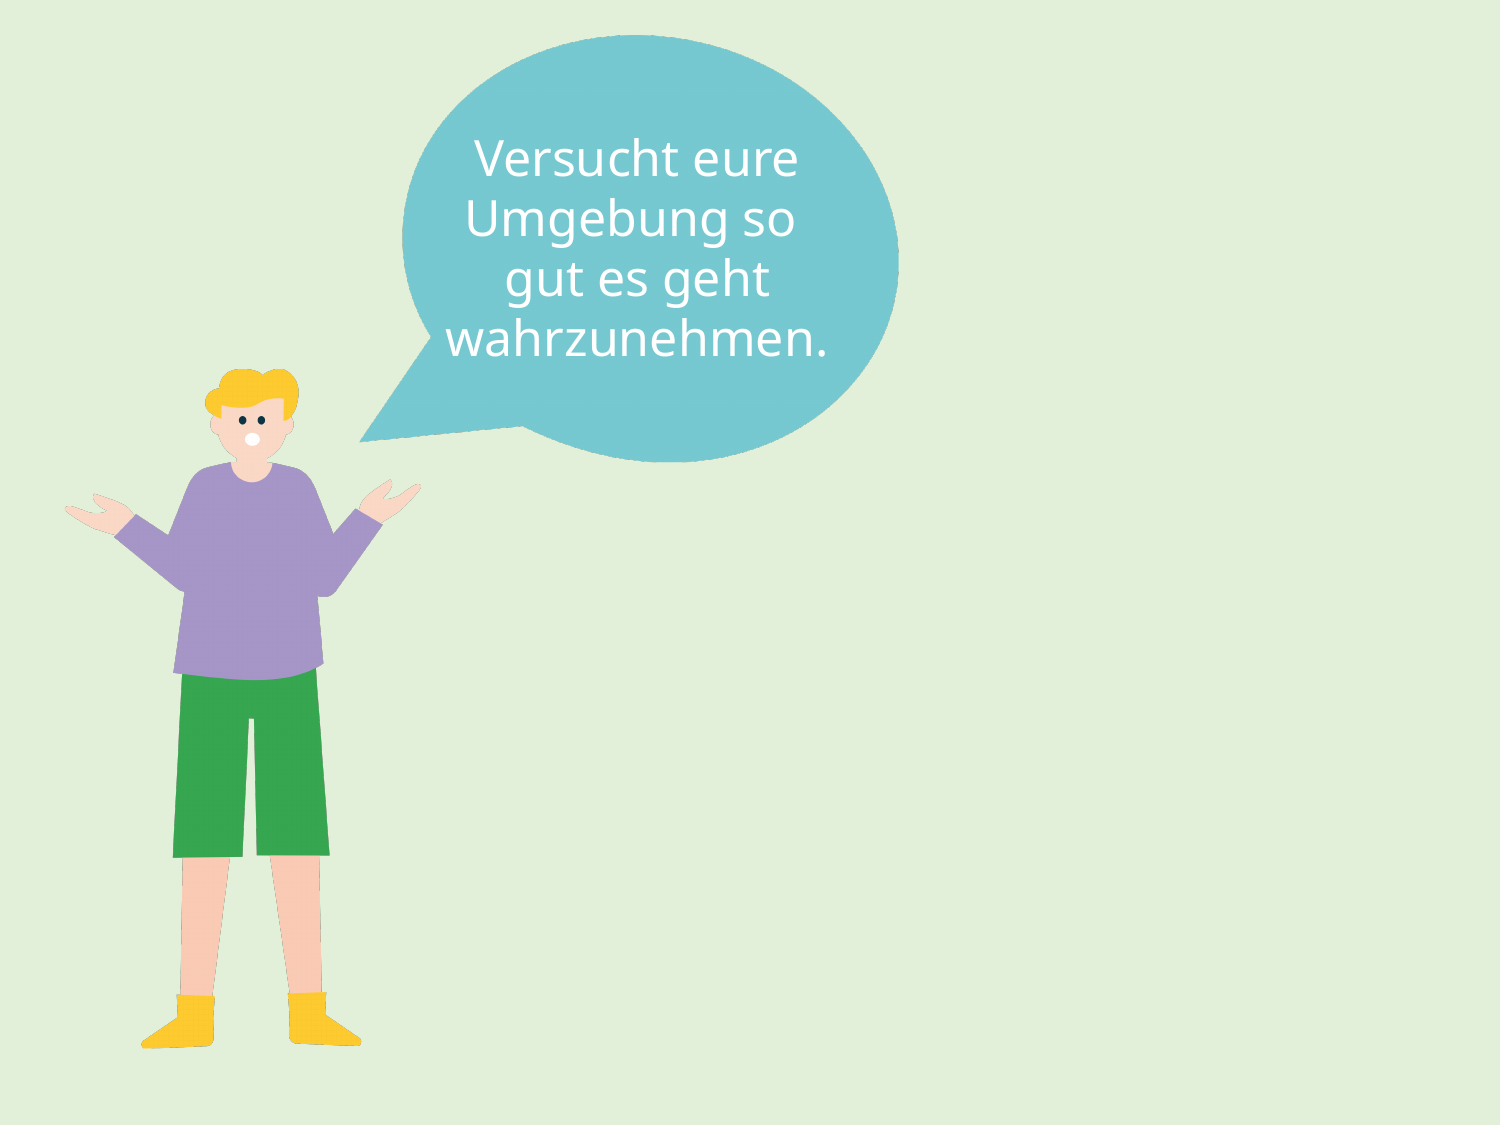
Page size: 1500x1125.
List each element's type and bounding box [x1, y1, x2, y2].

picture [59, 16, 910, 1066]
